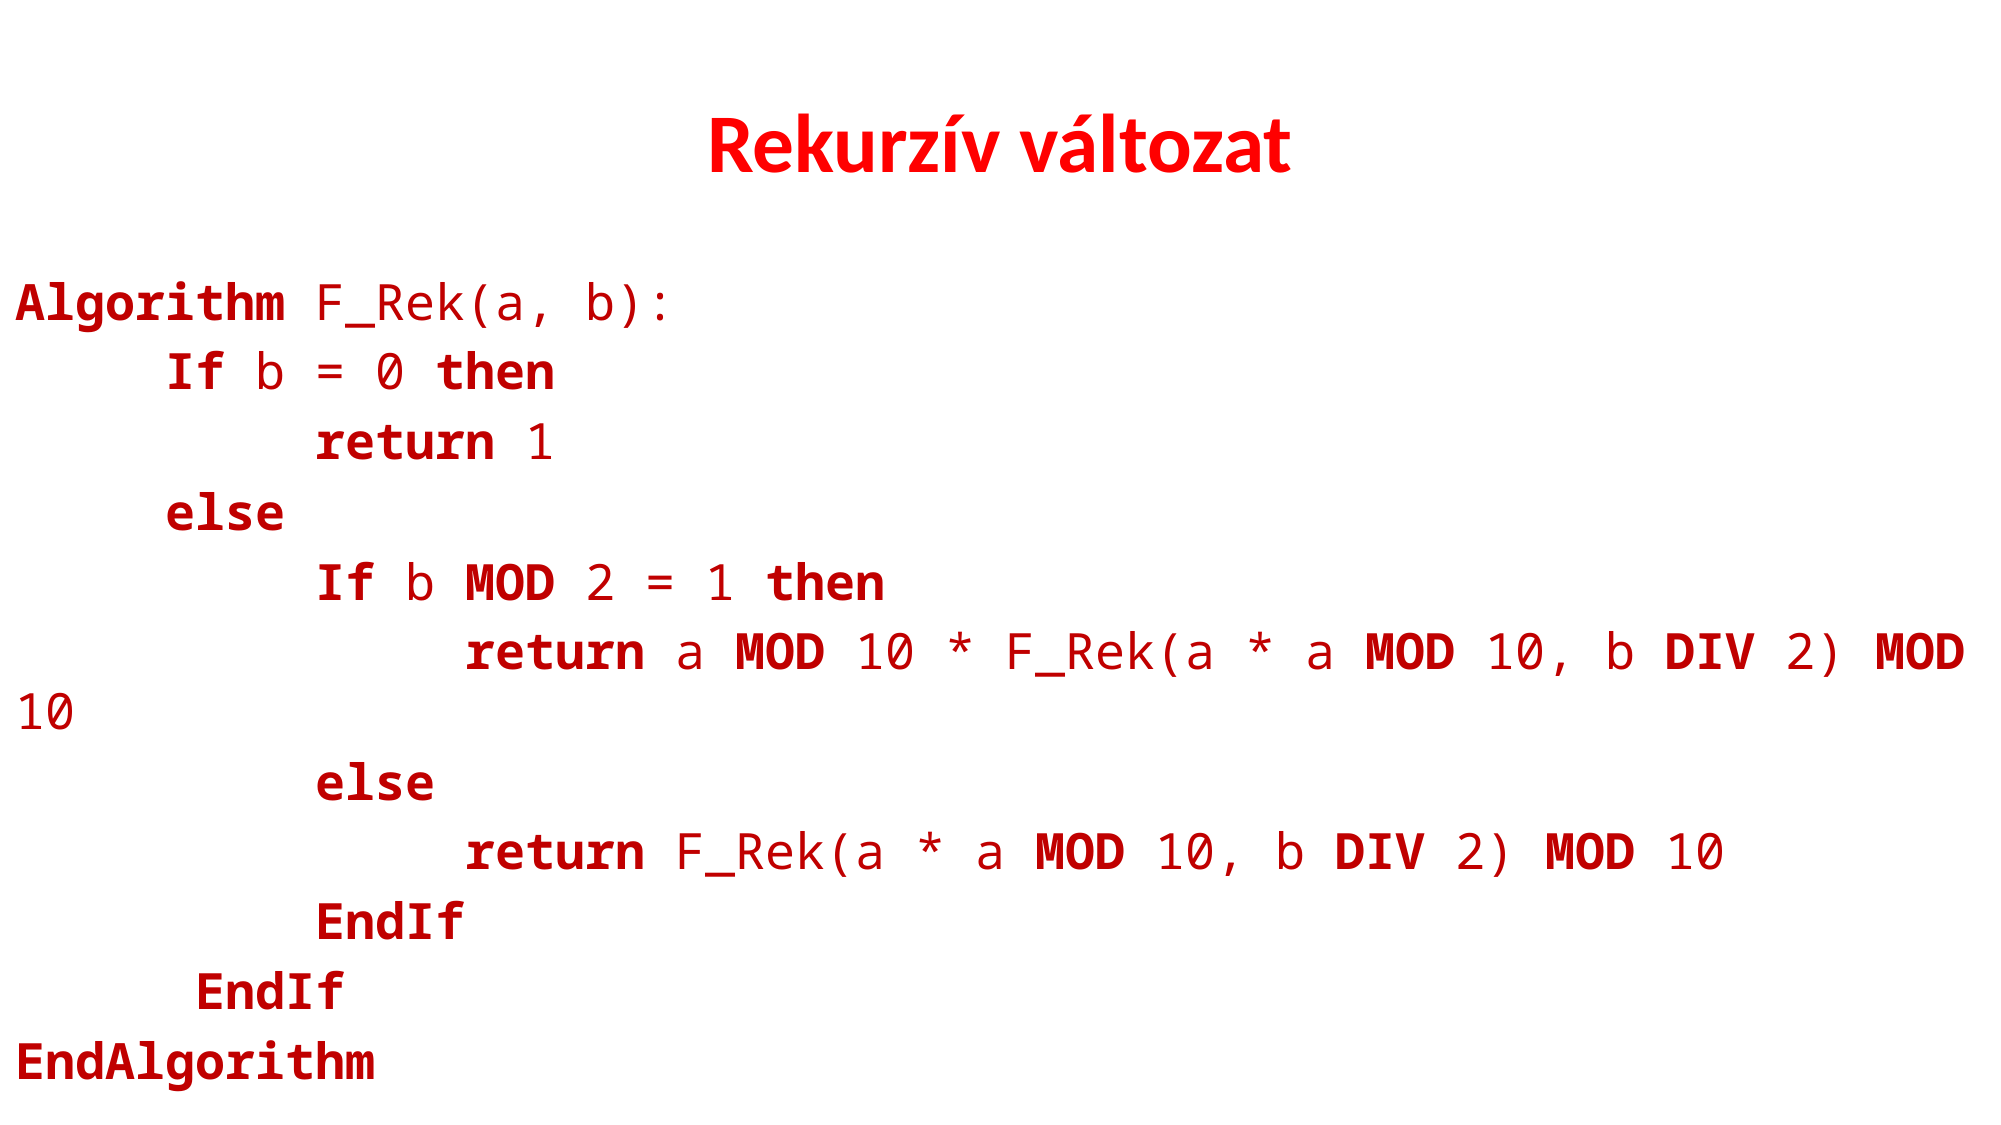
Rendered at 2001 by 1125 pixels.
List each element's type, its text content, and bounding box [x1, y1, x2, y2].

title Rekurzív változat [99, 45, 1900, 233]
list Algorithm F_Rek(a, b): If b = 0 then return 1 else If b MOD 2 = 1 then return a MOD 10 * F_Rek(a * a MOD 10, b DIV 2) MOD 10 else return F_Rek(a * a MOD 10, b DIV 2) MOD 10 EndIf EndIf EndAlgorithm [0, 262, 2000, 1125]
